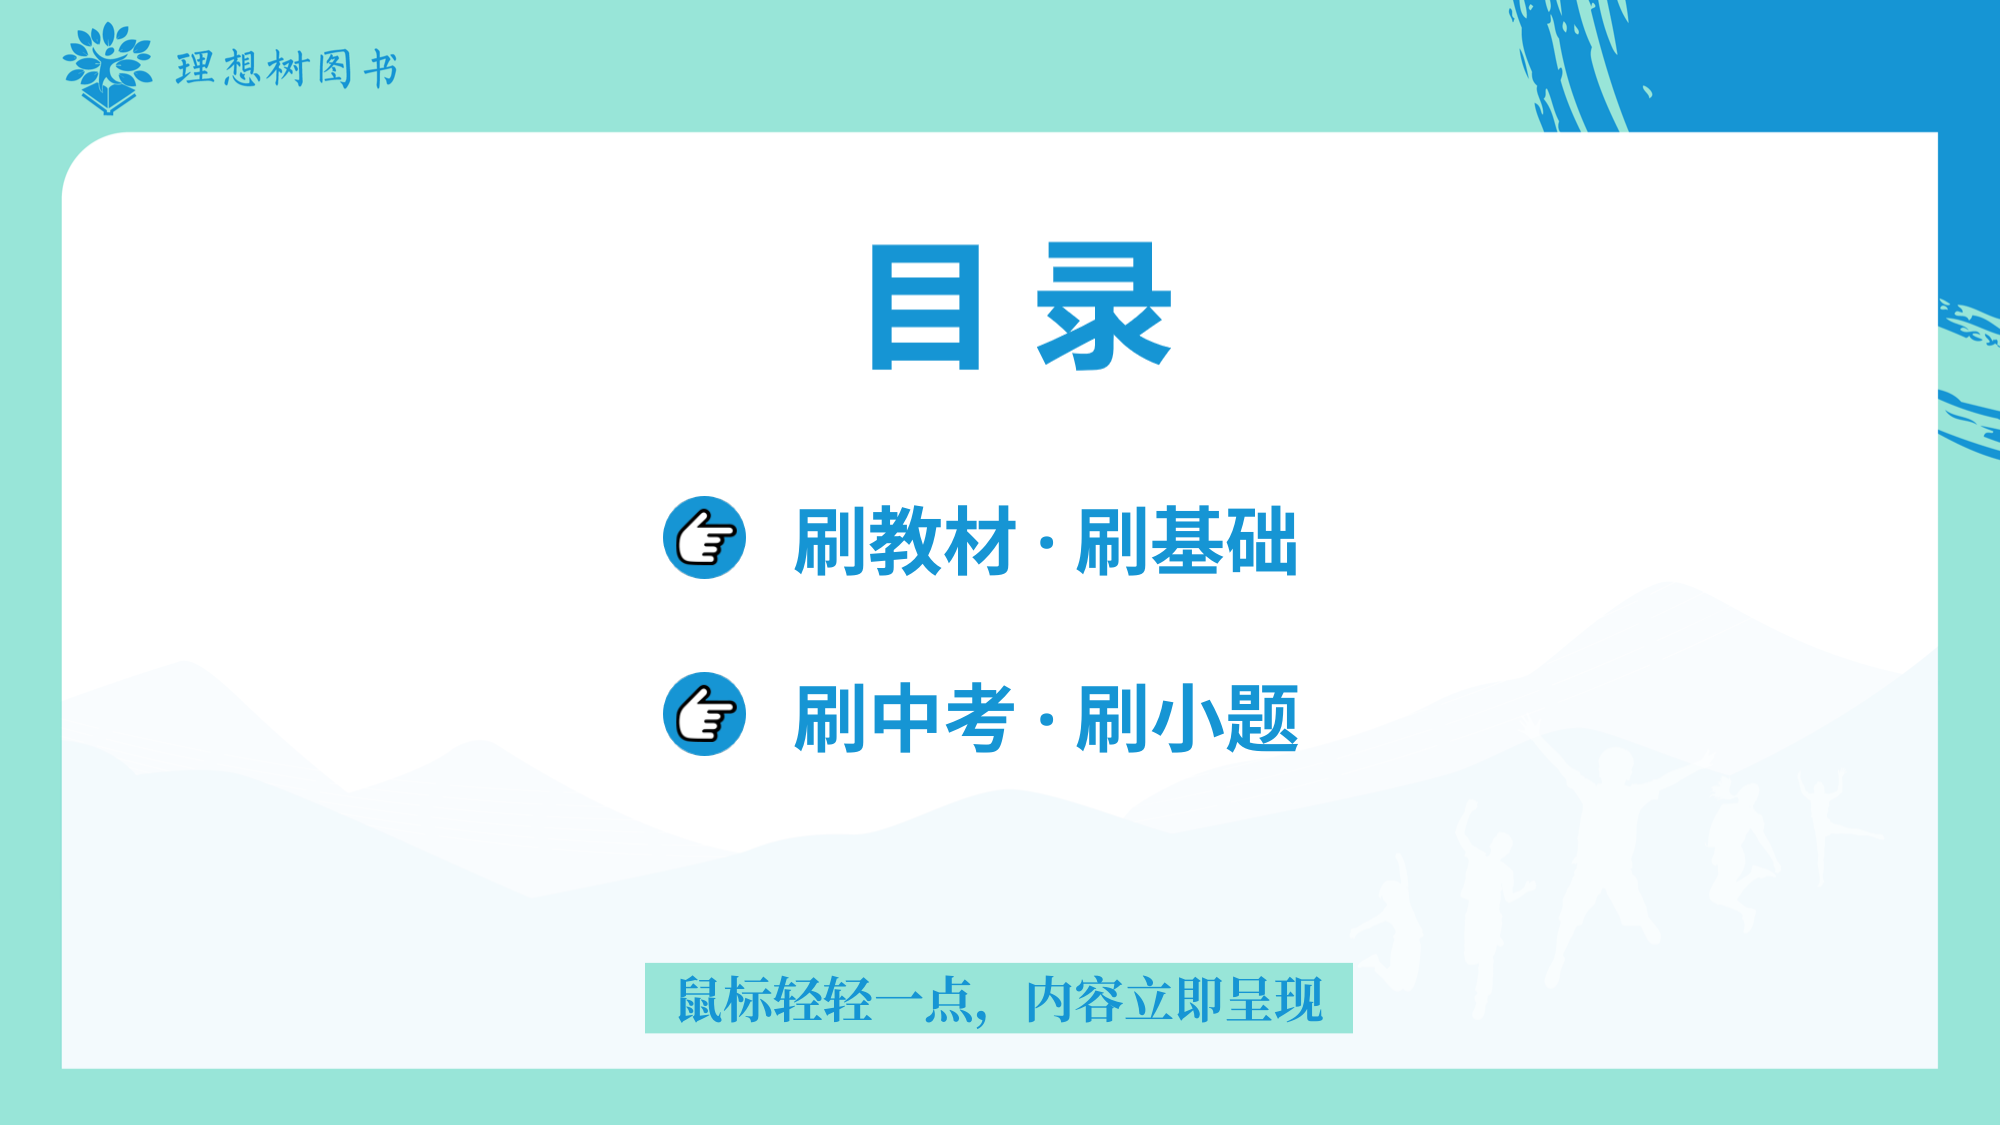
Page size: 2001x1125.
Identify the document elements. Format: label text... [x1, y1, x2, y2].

text_box 刷中考·刷小题 [769, 669, 1337, 759]
text_box 刷教材·刷基础 [769, 493, 1337, 582]
picture [0, 0, 2000, 1125]
